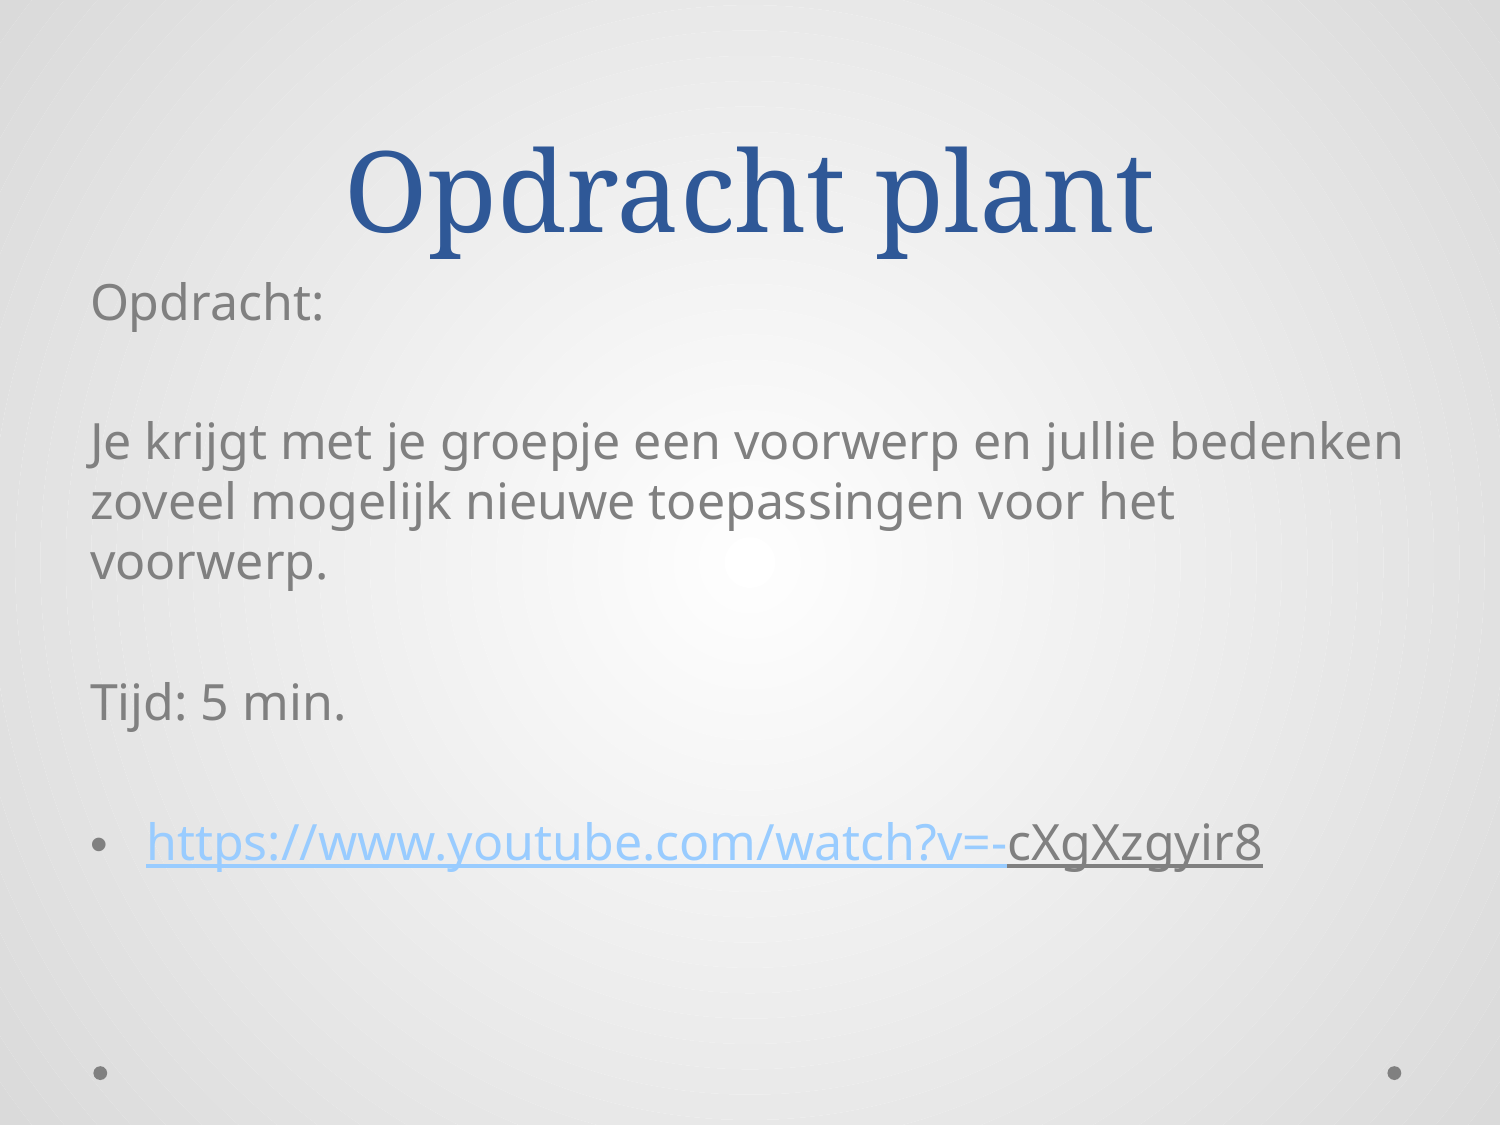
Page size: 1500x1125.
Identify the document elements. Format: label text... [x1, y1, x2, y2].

list Opdracht: Je krijgt met je groepje een voorwerp en jullie bedenken zoveel mogelijk nieuwe toepassingen voor het voorwerp. Tijd: 5 min. https://www.youtube.com/watch?v=-cXgXzgyir8 [75, 262, 1425, 1005]
title Opdracht plant [75, 0, 1425, 262]
